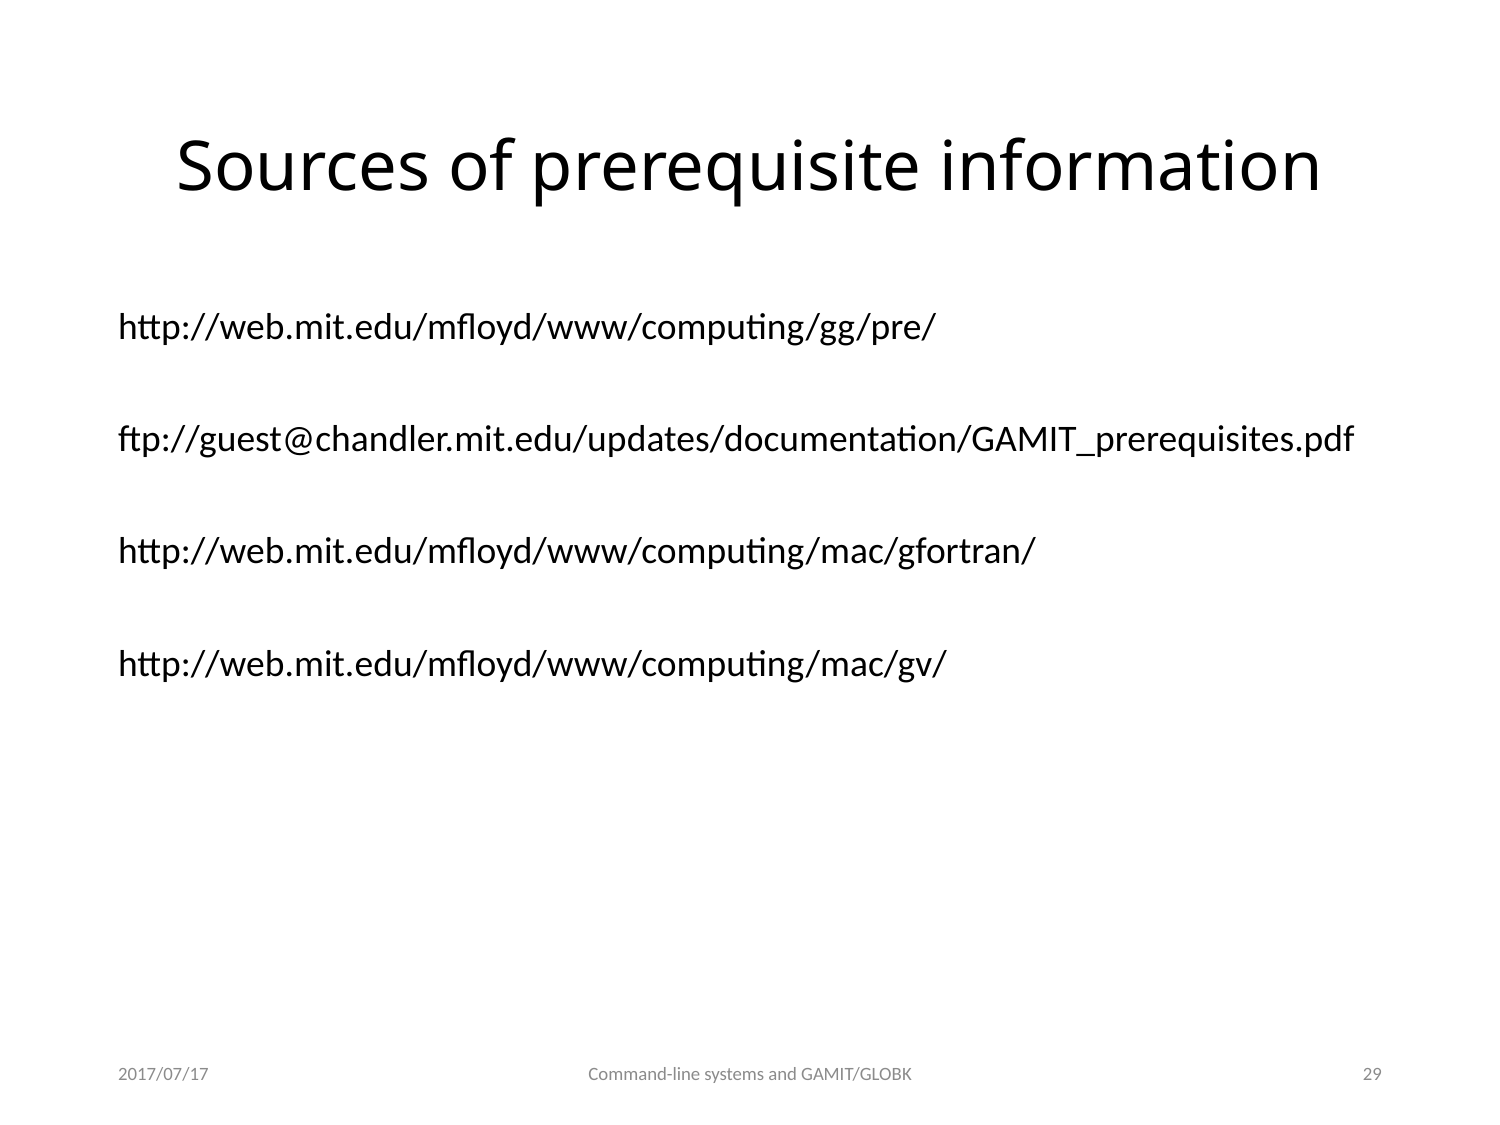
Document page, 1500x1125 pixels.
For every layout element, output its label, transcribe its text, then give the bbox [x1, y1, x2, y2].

footer Command-line systems and GAMIT/GLOBK [496, 1042, 1004, 1103]
slide_number 28 [1059, 1042, 1397, 1103]
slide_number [103, 1042, 441, 1103]
title Sources of prerequisite information [103, 59, 1397, 278]
list http://web.mit.edu/mfloyd/www/computing/gg/pre/ ftp://guest@chandler.mit.edu/updates/documentation/GAMIT_prerequisites.pdf http://web.mit.edu/mfloyd/www/computing/mac/gfortran/ http://web.mit.edu/mfloyd/www/computing/mac/gv/ [103, 299, 1397, 1014]
